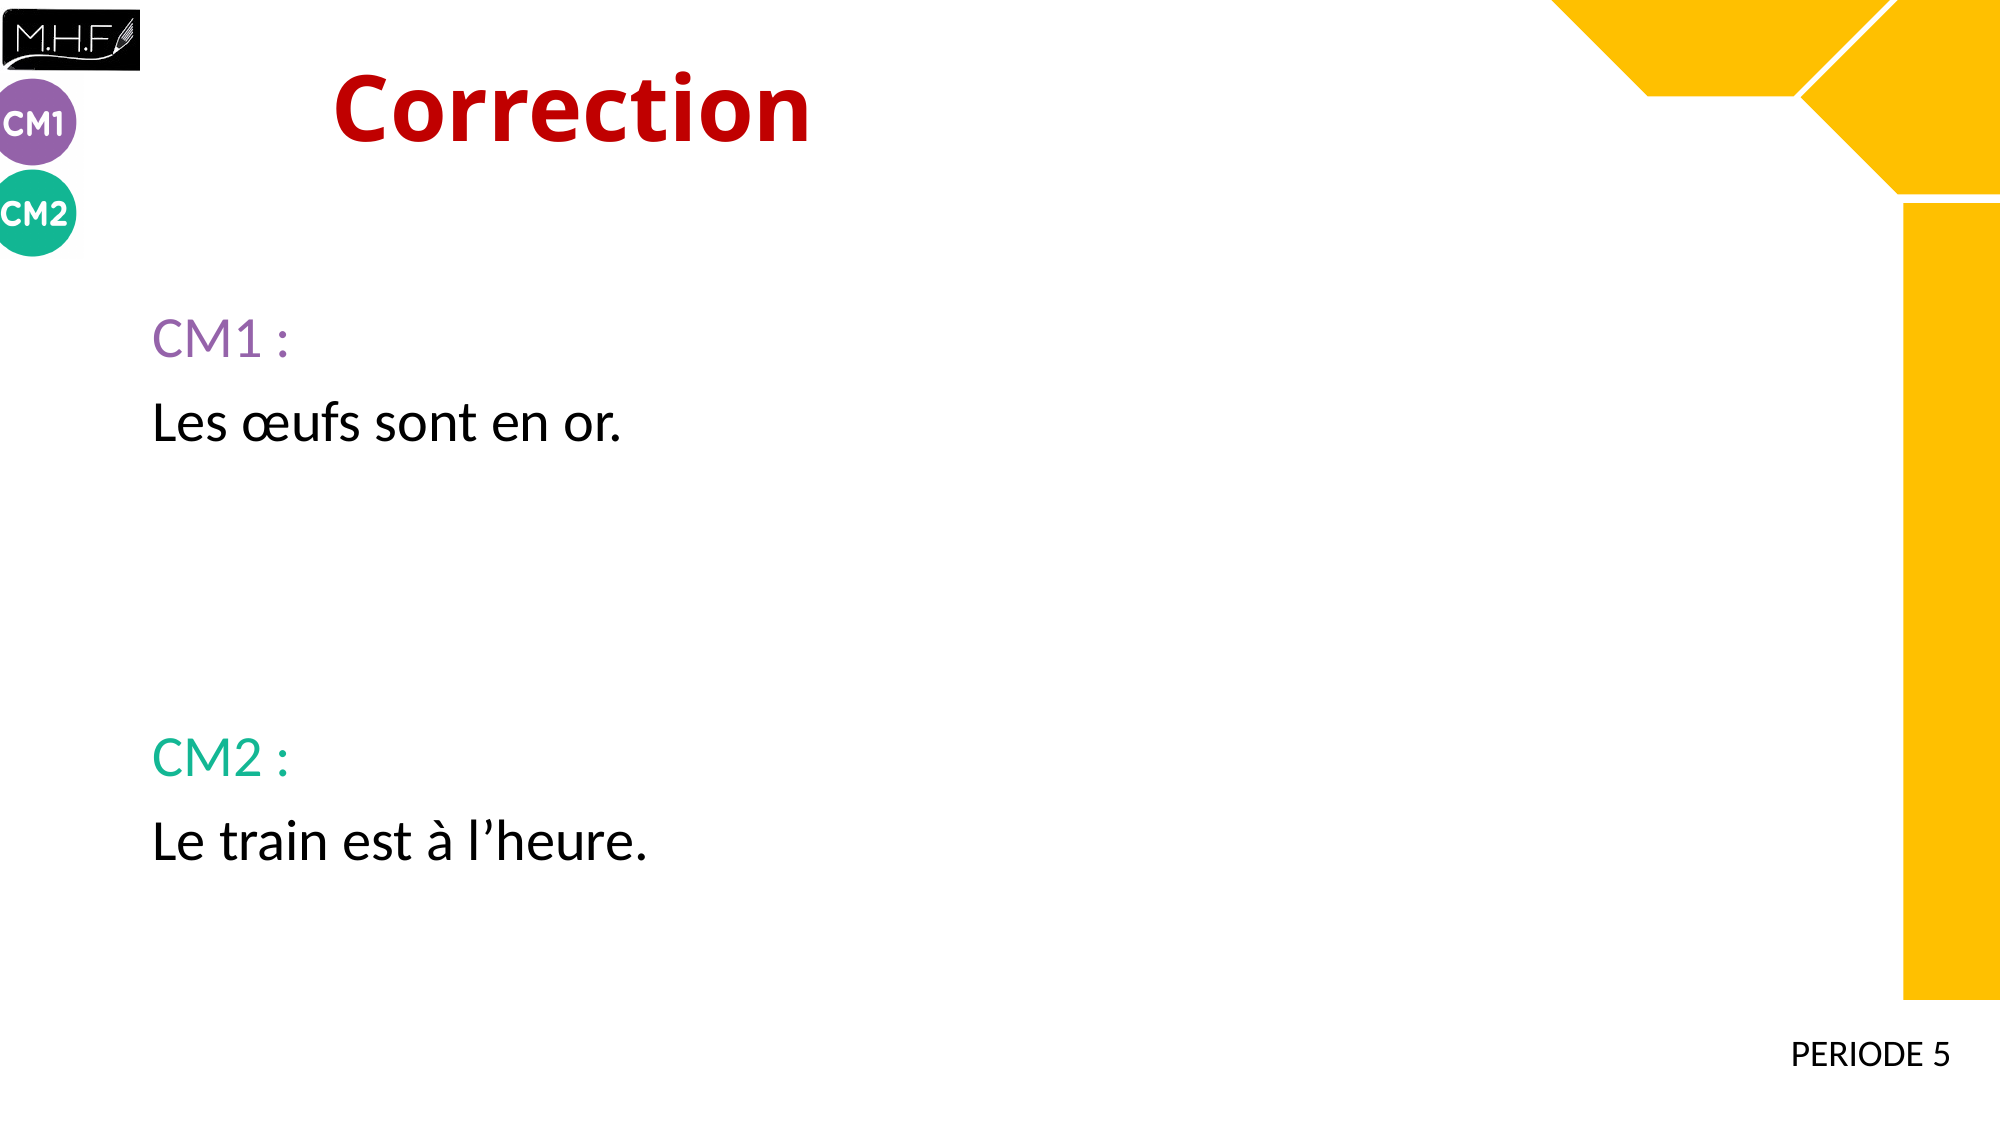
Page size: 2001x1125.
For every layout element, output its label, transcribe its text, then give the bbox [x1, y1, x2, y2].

text_box [1799, 0, 2000, 196]
title Correction [316, 3, 1863, 221]
text_box [1902, 202, 2000, 1001]
picture [0, 7, 140, 259]
list CM1 : Les œufs sont en or. CM2 : Le train est à l’heure. [137, 299, 1863, 1014]
text_box [1549, 0, 1892, 98]
text_box PERIODE 5 [1362, 1021, 1967, 1125]
